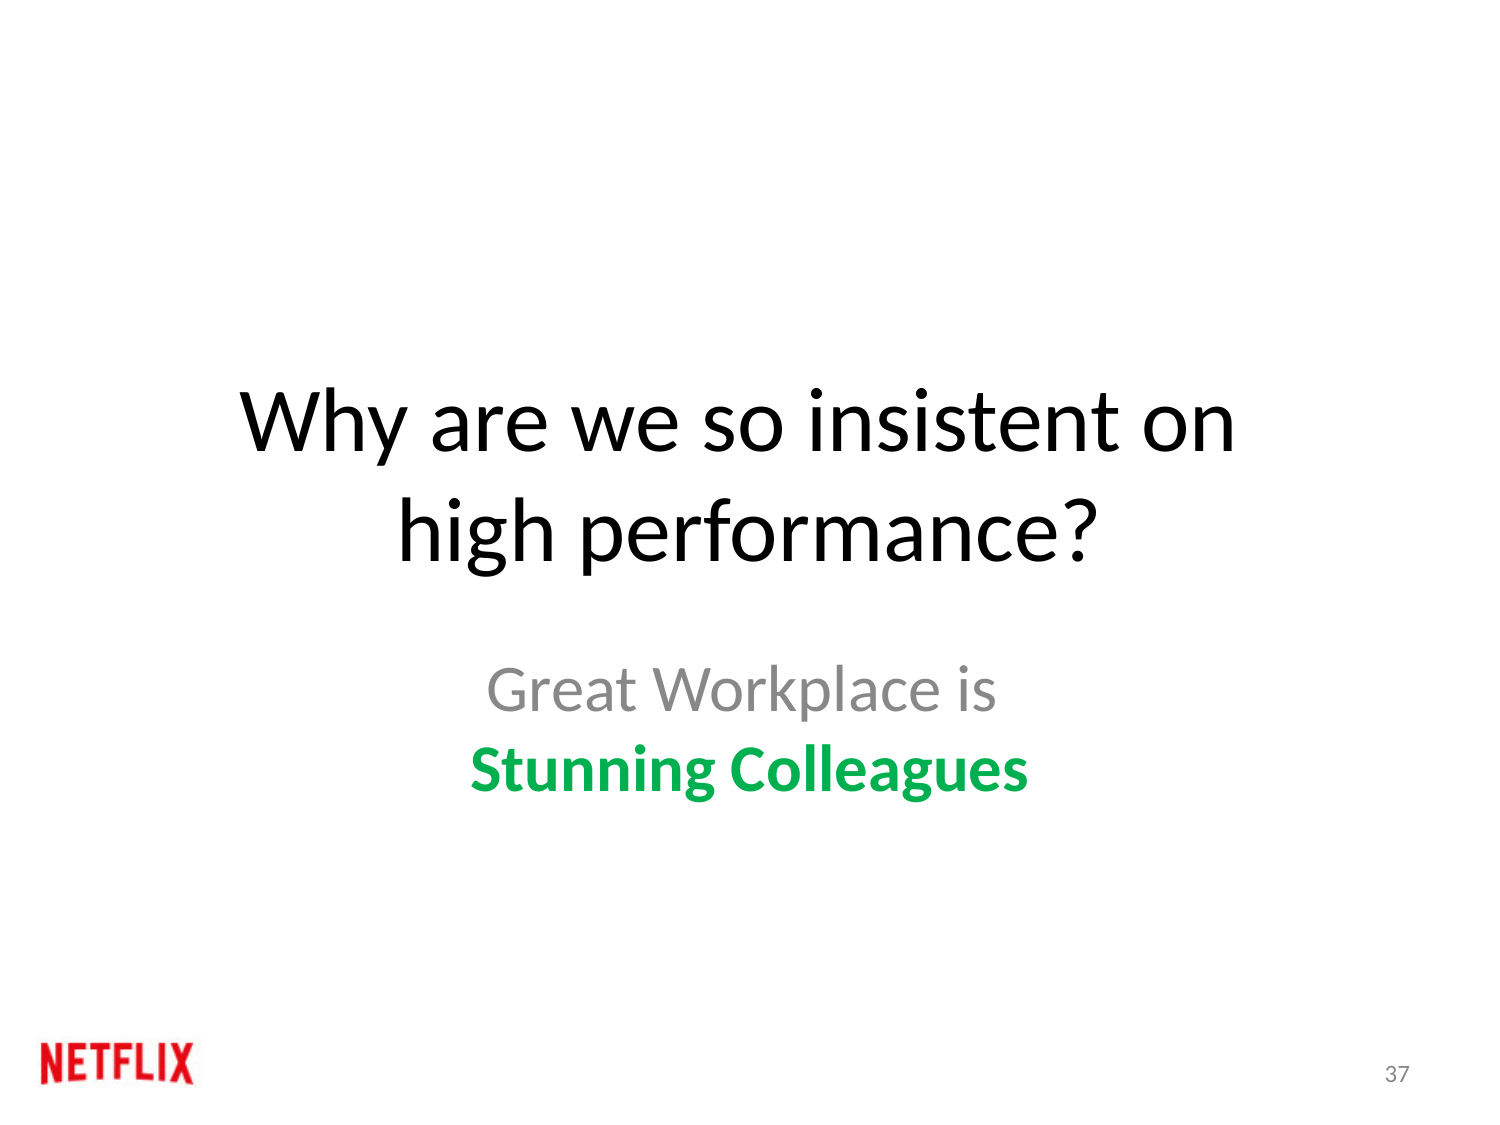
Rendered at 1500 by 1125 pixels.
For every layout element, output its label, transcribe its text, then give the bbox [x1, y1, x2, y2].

slide_number ‹#› [1074, 1042, 1425, 1103]
subtitle Great Workplace is Stunning Colleagues [225, 637, 1275, 925]
title Why are we so insistent on high performance? [112, 349, 1388, 591]
picture [24, 1024, 211, 1104]
